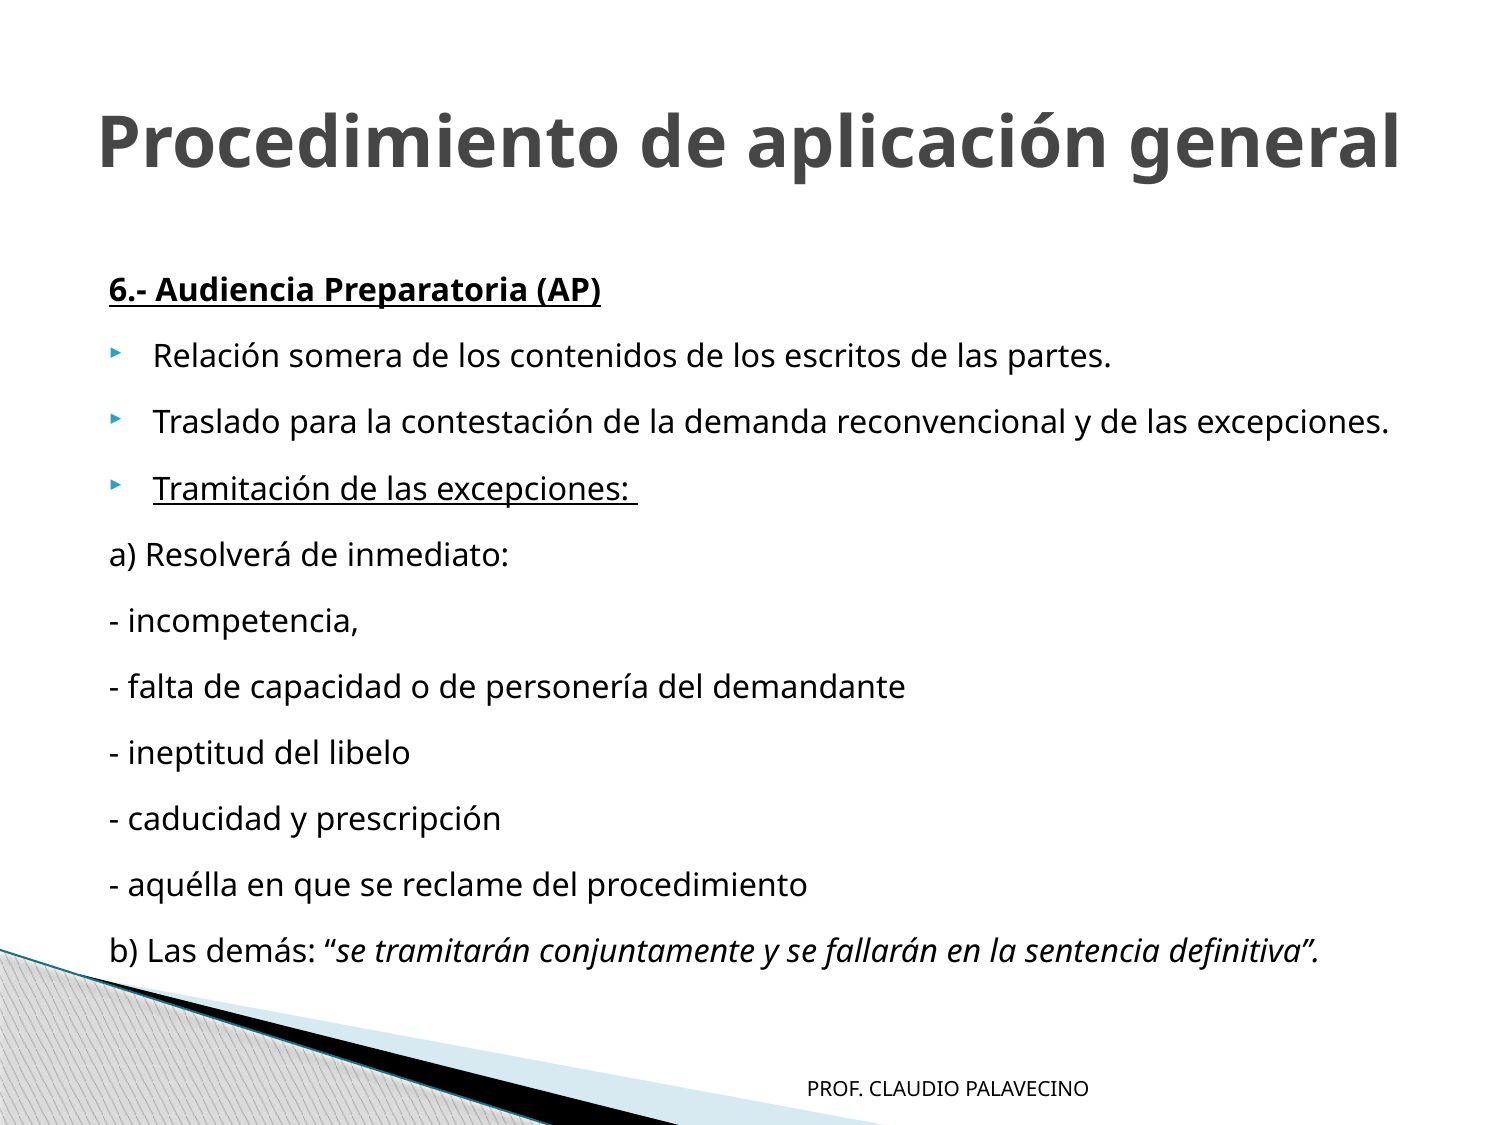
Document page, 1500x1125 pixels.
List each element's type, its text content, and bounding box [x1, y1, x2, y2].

footer PROF. CLAUDIO PALAVECINO [718, 1051, 1105, 1112]
list 6.- Audiencia Preparatoria (AP) Relación somera de los contenidos de los escritos de las partes. Traslado para la contestación de la demanda reconvencional y de las excepciones. Tramitación de las excepciones: a) Resolverá de inmediato: - incompetencia, - falta de capacidad o de personería del demandante - ineptitud del libelo - caducidad y prescripción - aquélla en que se reclame del procedimiento b) Las demás: “se tramitarán conjuntamente y se fallarán en la sentencia definitiva”. [75, 243, 1425, 986]
title Procedimiento de aplicación general [75, 45, 1425, 233]
